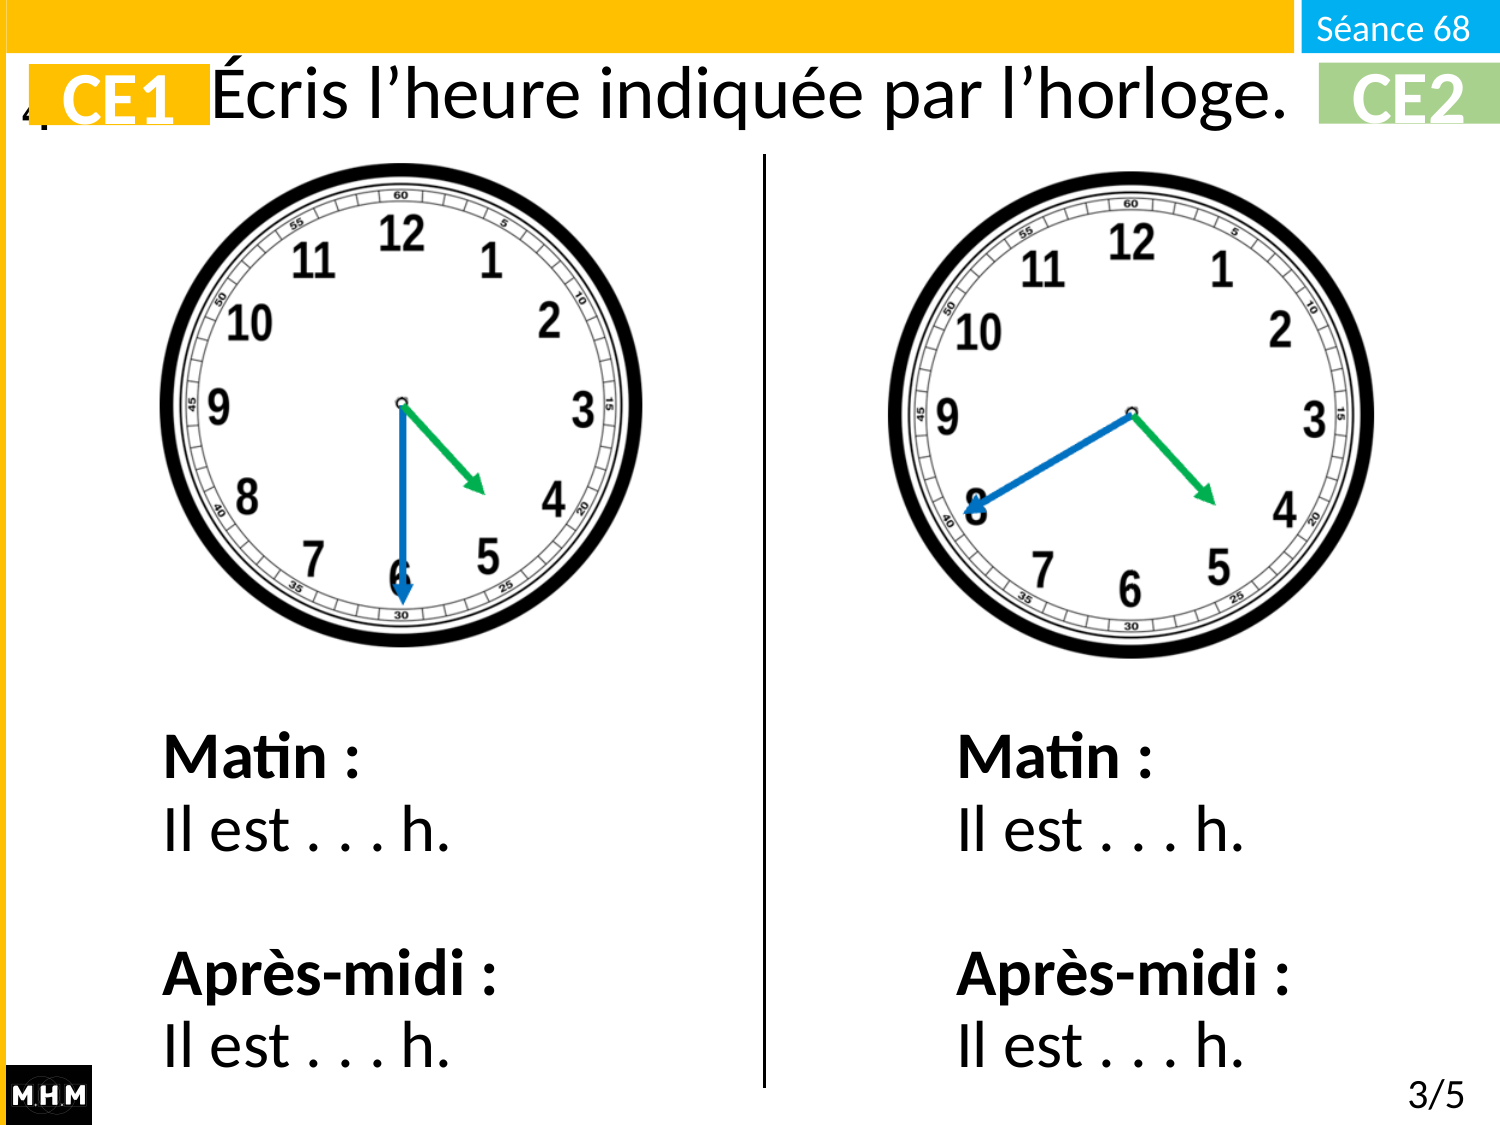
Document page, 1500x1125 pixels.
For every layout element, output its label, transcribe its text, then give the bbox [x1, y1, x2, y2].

text_box Matin : Il est . . . h. Après-midi : Il est . . . h. [941, 621, 1500, 1125]
picture [137, 144, 658, 669]
text_box CE1 [28, 63, 211, 126]
text_box Matin : Il est . . . h. Après-midi : Il est . . . h. [147, 621, 817, 1125]
picture [870, 157, 1379, 672]
picture [6, 1065, 92, 1125]
text_box CE2 [1318, 62, 1500, 125]
title Écris l’heure indiquée par l’horloge. [195, 45, 1490, 145]
